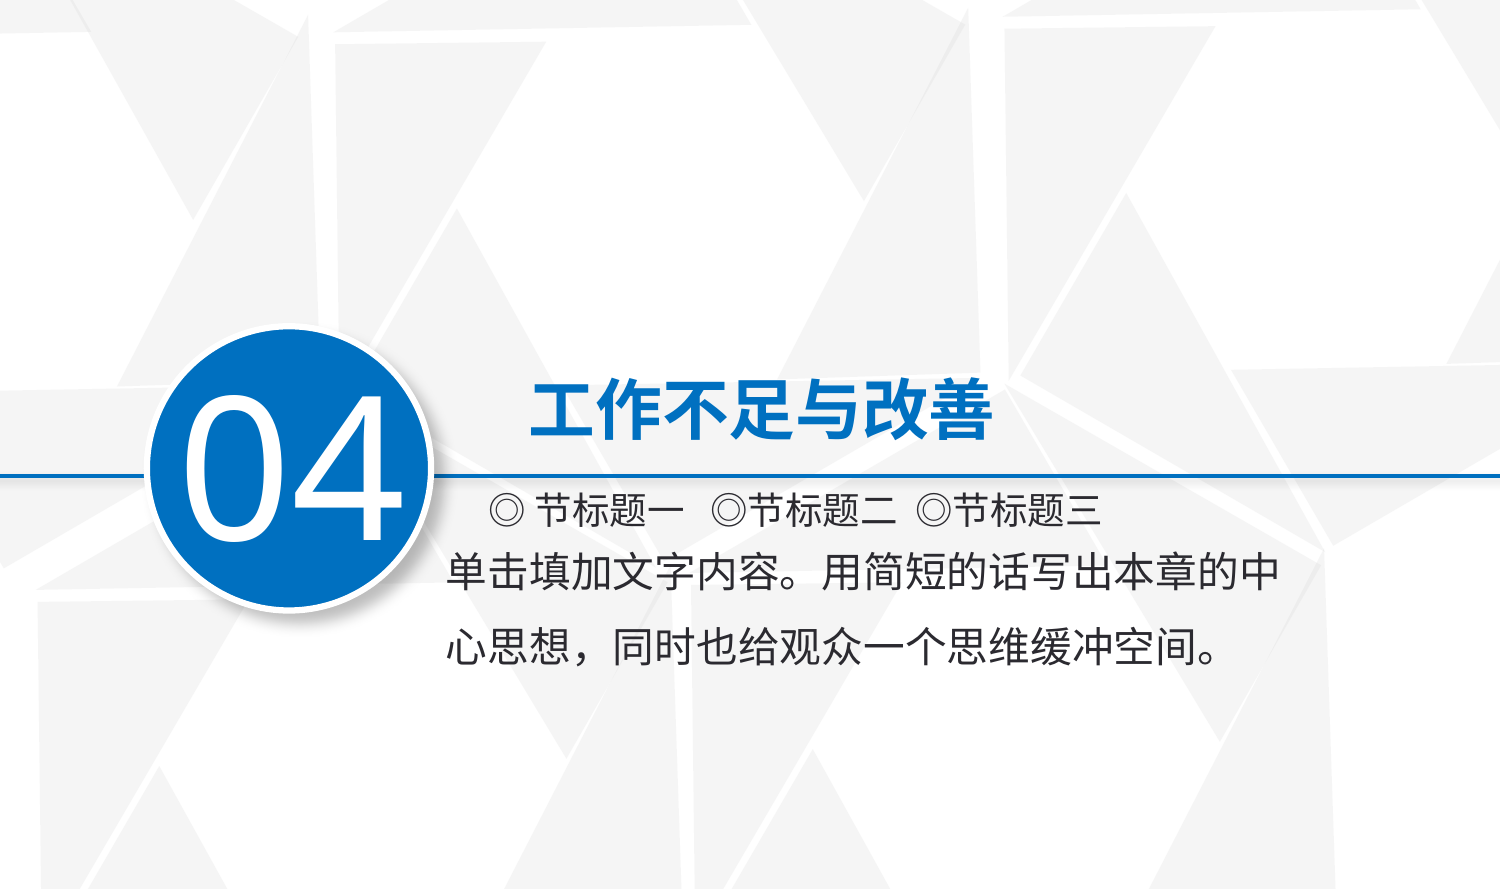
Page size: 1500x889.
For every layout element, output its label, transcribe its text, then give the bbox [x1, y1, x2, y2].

text_box 单击填加文字内容。用简短的话写出本章的中心思想，同时也给观众一个思维缓冲空间。 [430, 513, 1304, 679]
text_box ◎节标题一 ◎节标题二 ◎节标题三 [473, 488, 1176, 540]
text_box 工作不足与改善 [513, 360, 1177, 455]
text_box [146, 326, 432, 611]
